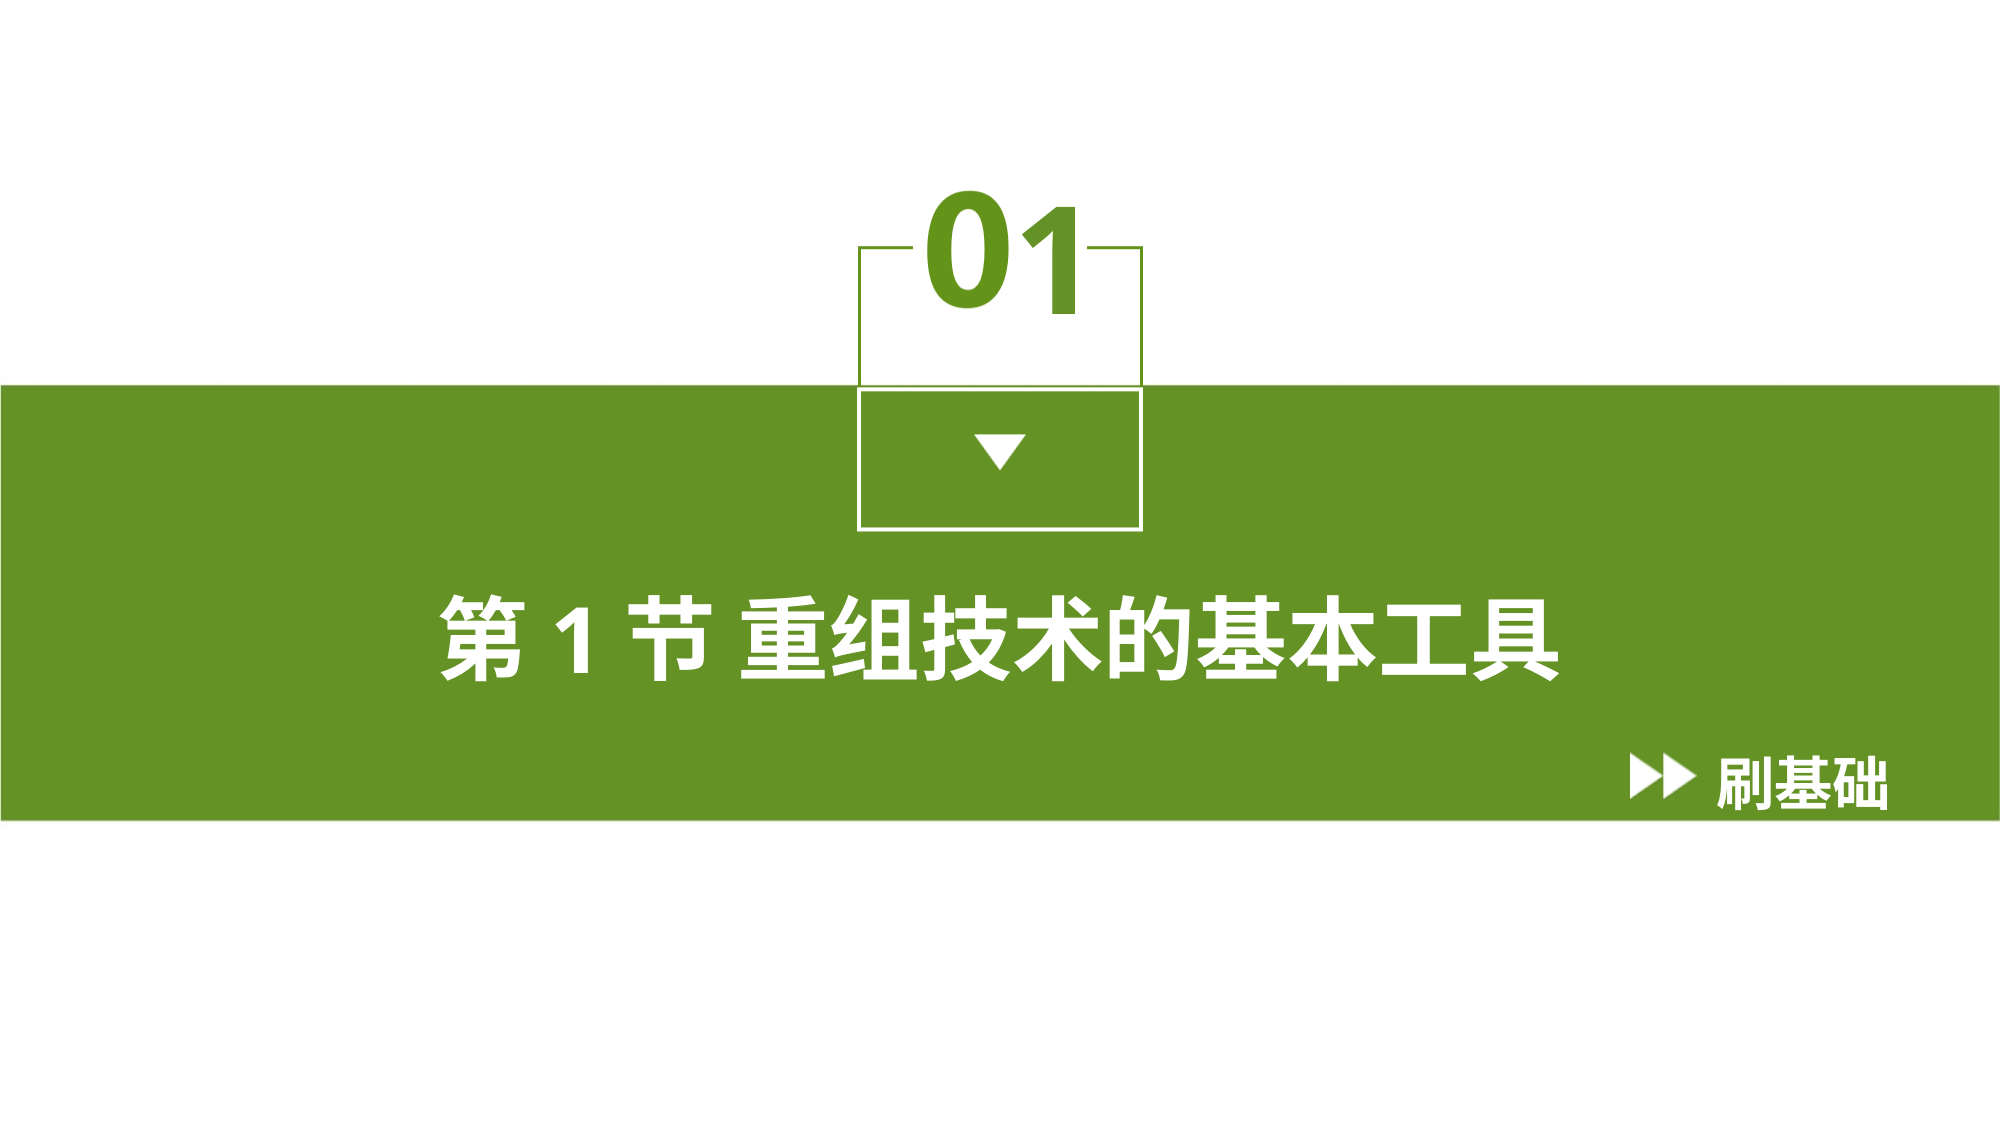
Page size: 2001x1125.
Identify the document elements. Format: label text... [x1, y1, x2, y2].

text_box 1 [1013, 156, 1173, 353]
text_box 刷基础 [1715, 718, 1997, 812]
picture [0, 0, 2000, 1125]
